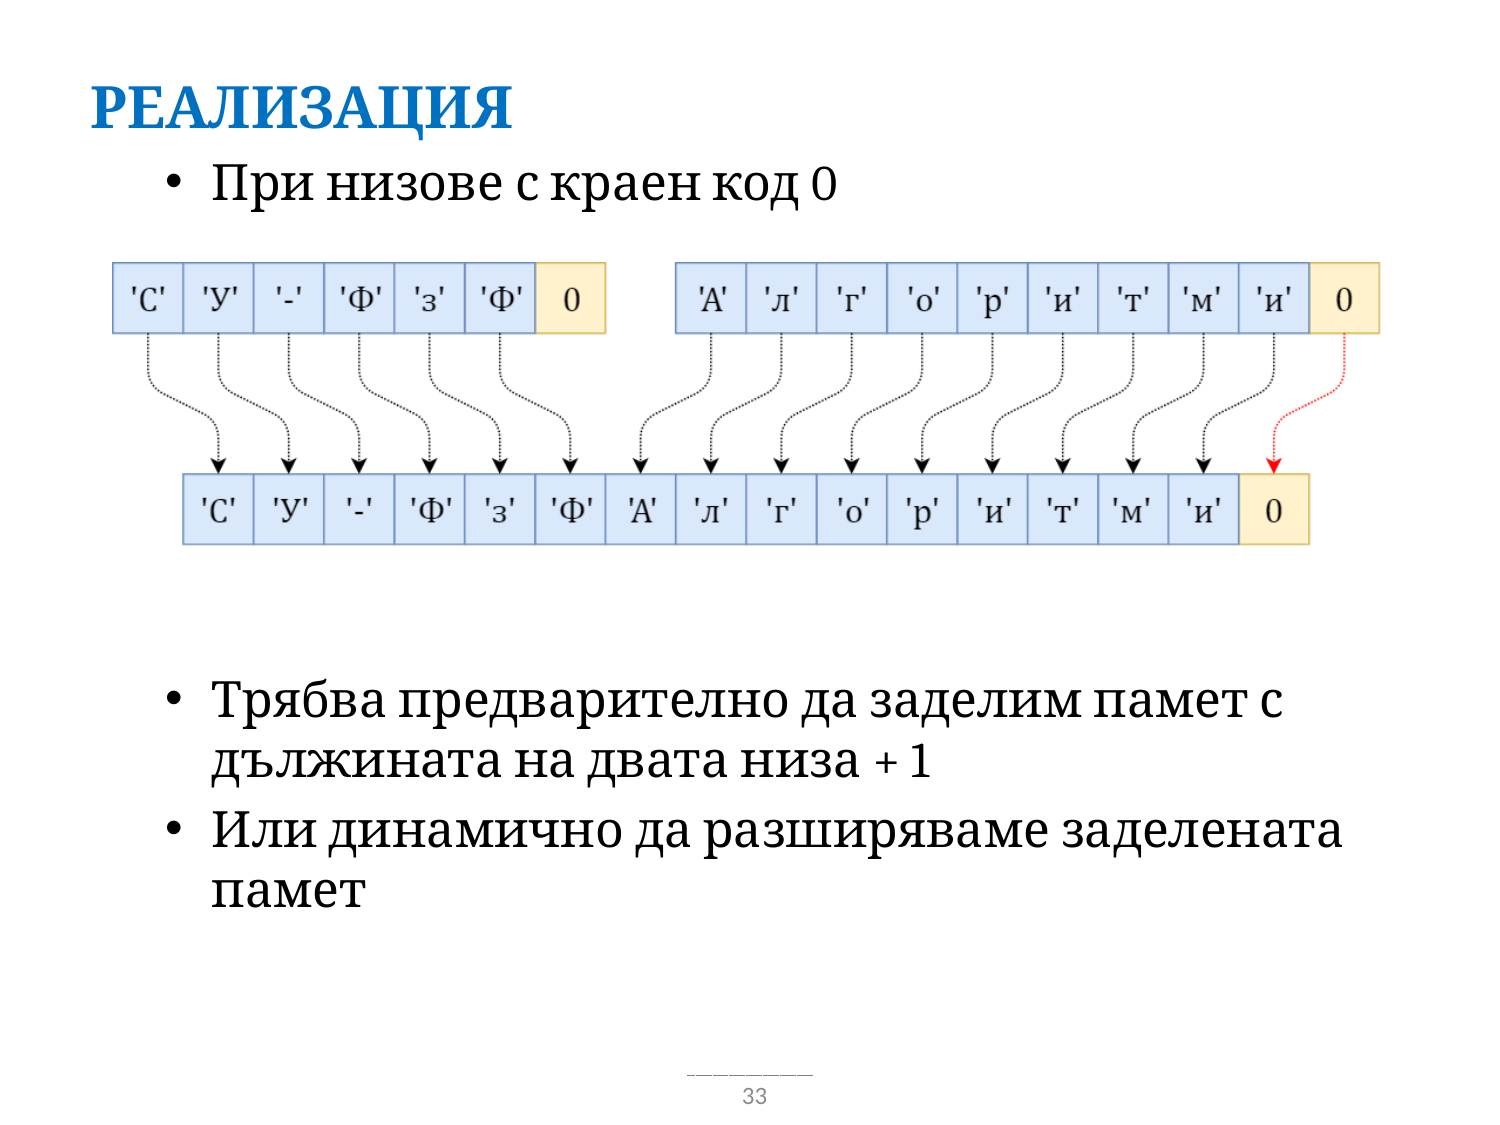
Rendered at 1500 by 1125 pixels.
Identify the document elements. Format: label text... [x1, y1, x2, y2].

list Реализация При низове с краен код 0 Трябва предварително да заделим памет с дължината на двата низа + 1 Или динамично да разширяваме заделената памет [75, 62, 1450, 1063]
slide_number 33 [579, 1065, 930, 1125]
picture [112, 262, 1382, 547]
